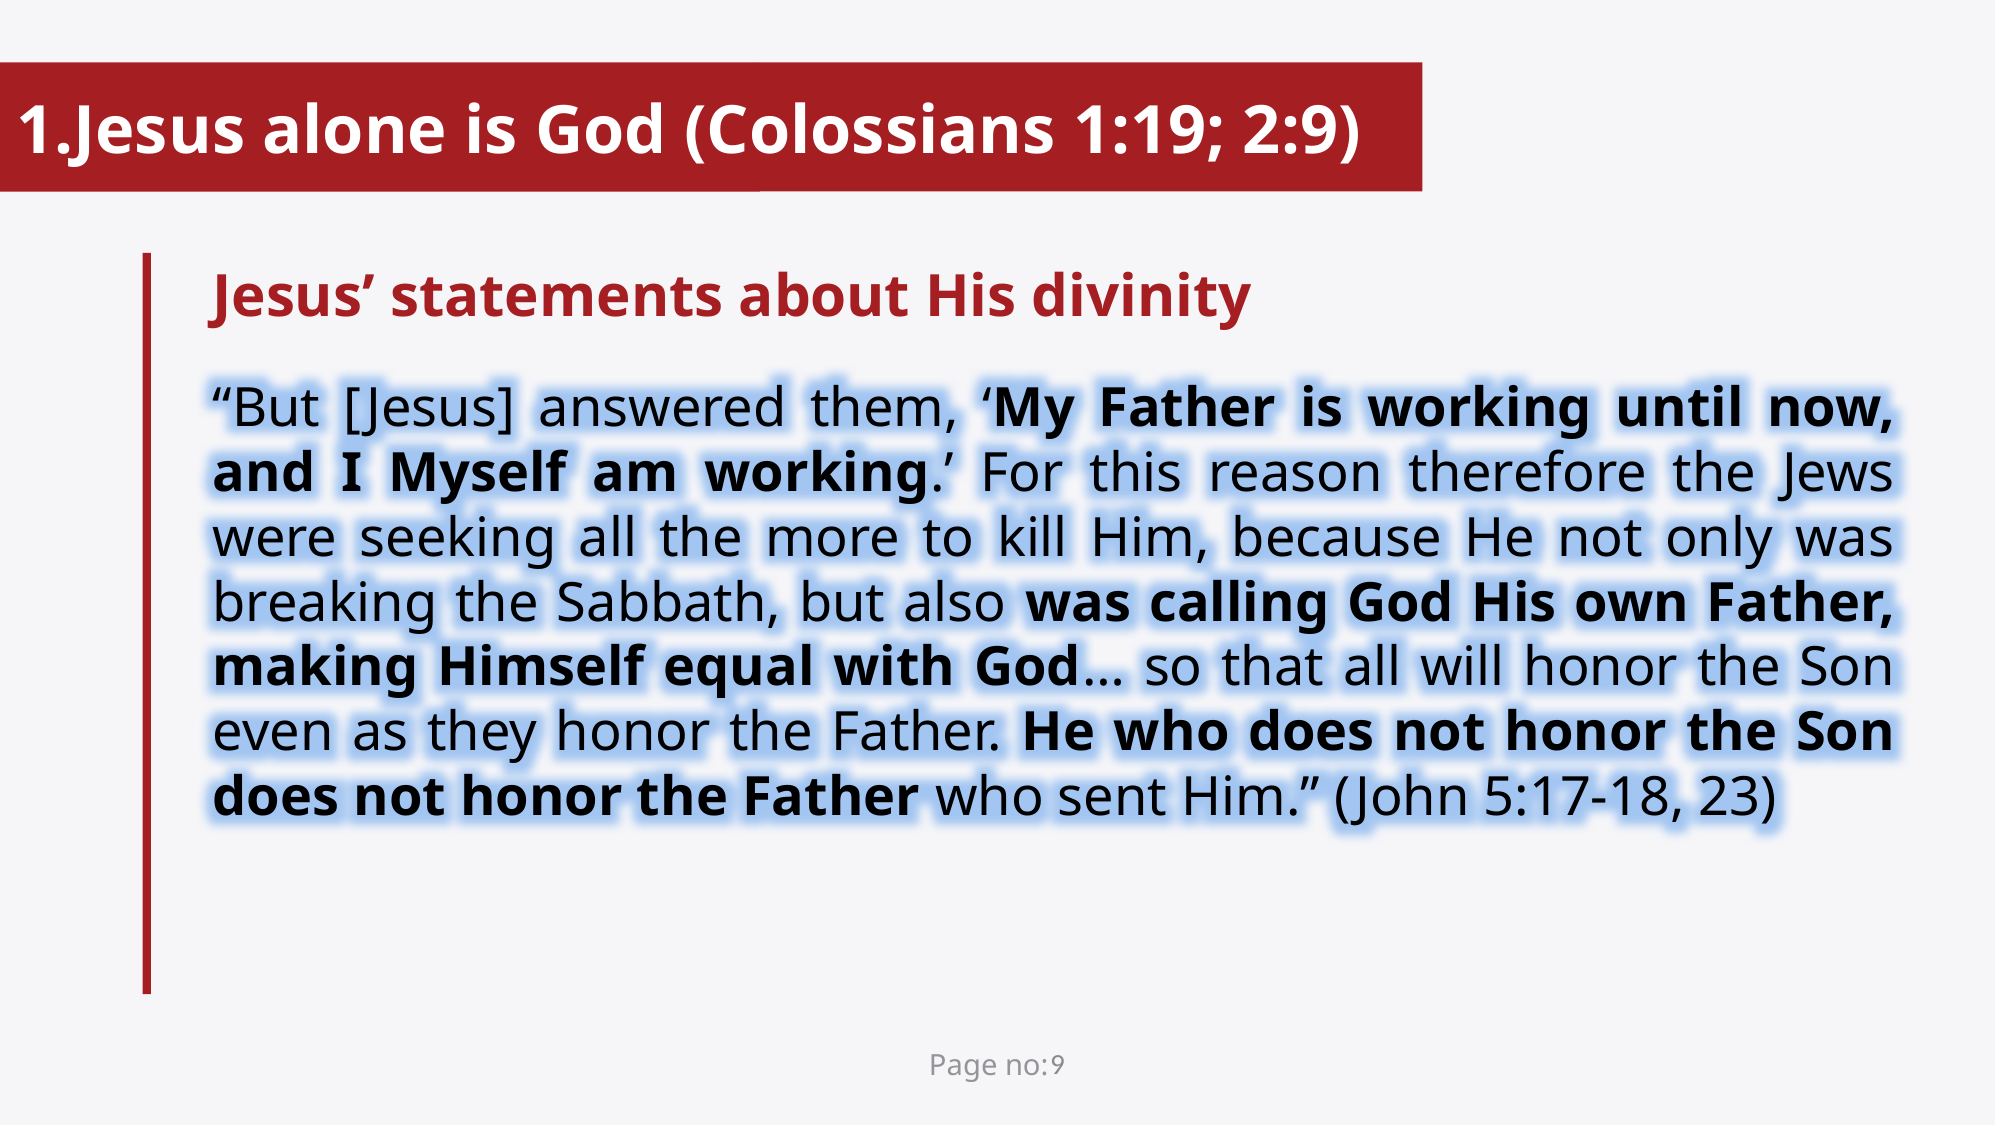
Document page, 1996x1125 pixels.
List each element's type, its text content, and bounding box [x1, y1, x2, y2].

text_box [1, 62, 1636, 192]
text_box “But [Jesus] answered them, ‘My Father is working until now, and I Myself am working.’ For this reason therefore the Jews were seeking all the more to kill Him, because He not only was breaking the Sabbath, but also was calling God His own Father, making Himself equal with God… so that all will honor the Son even as they honor the Father. He who does not honor the Son does not honor the Father who sent Him.” (John 5:17-18, 23) [198, 364, 1911, 834]
text_box Jesus’ statements about His divinity [197, 250, 1510, 336]
